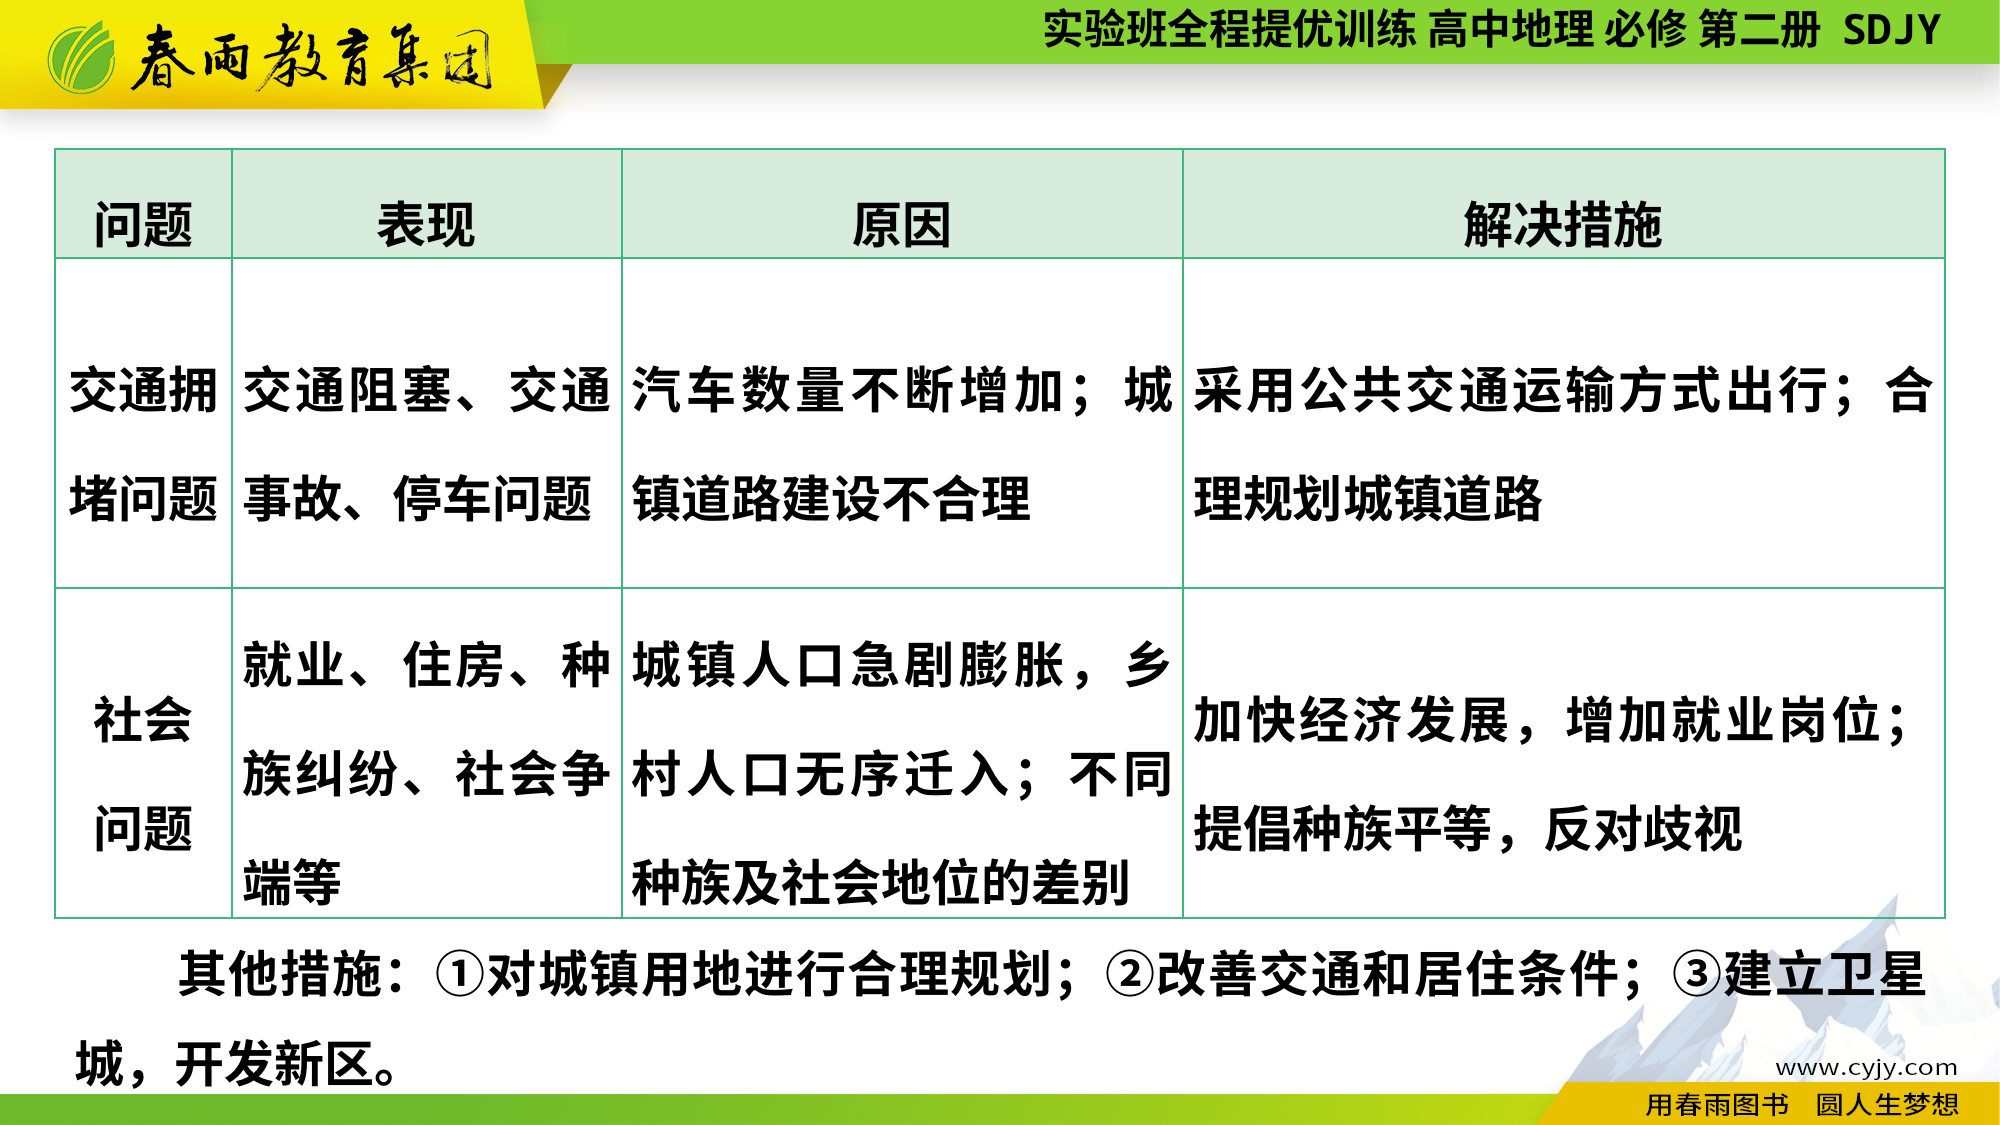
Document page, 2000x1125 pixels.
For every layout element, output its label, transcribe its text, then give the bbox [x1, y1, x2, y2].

table_cell 加快经济发展，增加就业岗位；提倡种族平等，反对歧视 [1184, 589, 1944, 905]
table_cell 汽车数量不断增加；城镇道路建设不合理 [623, 259, 1182, 587]
list 其他措施：①对城镇用地进行合理规划；②改善交通和居住条件；③建立卫星城，开发新区。 [59, 905, 1944, 1091]
table_cell 交通阻塞、交通事故、停车问题 [233, 259, 621, 587]
table_cell 交通拥 堵问题 [56, 259, 231, 587]
table_cell 采用公共交通运输方式出行；合理规划城镇道路 [1184, 259, 1944, 587]
table_cell 社会 问题 [56, 589, 231, 917]
picture [0, 0, 2000, 1125]
table_cell 城镇人口急剧膨胀，乡村人口无序迁入；不同种族及社会地位的差别 [623, 589, 1182, 905]
table_header 表现 [233, 150, 621, 257]
table_header 问题 [56, 150, 231, 257]
table_header 解决措施 [1184, 150, 1944, 257]
table_cell 就业、住房、种族纠纷、社会争端等 [233, 589, 621, 905]
table_header 原因 [623, 150, 1182, 257]
